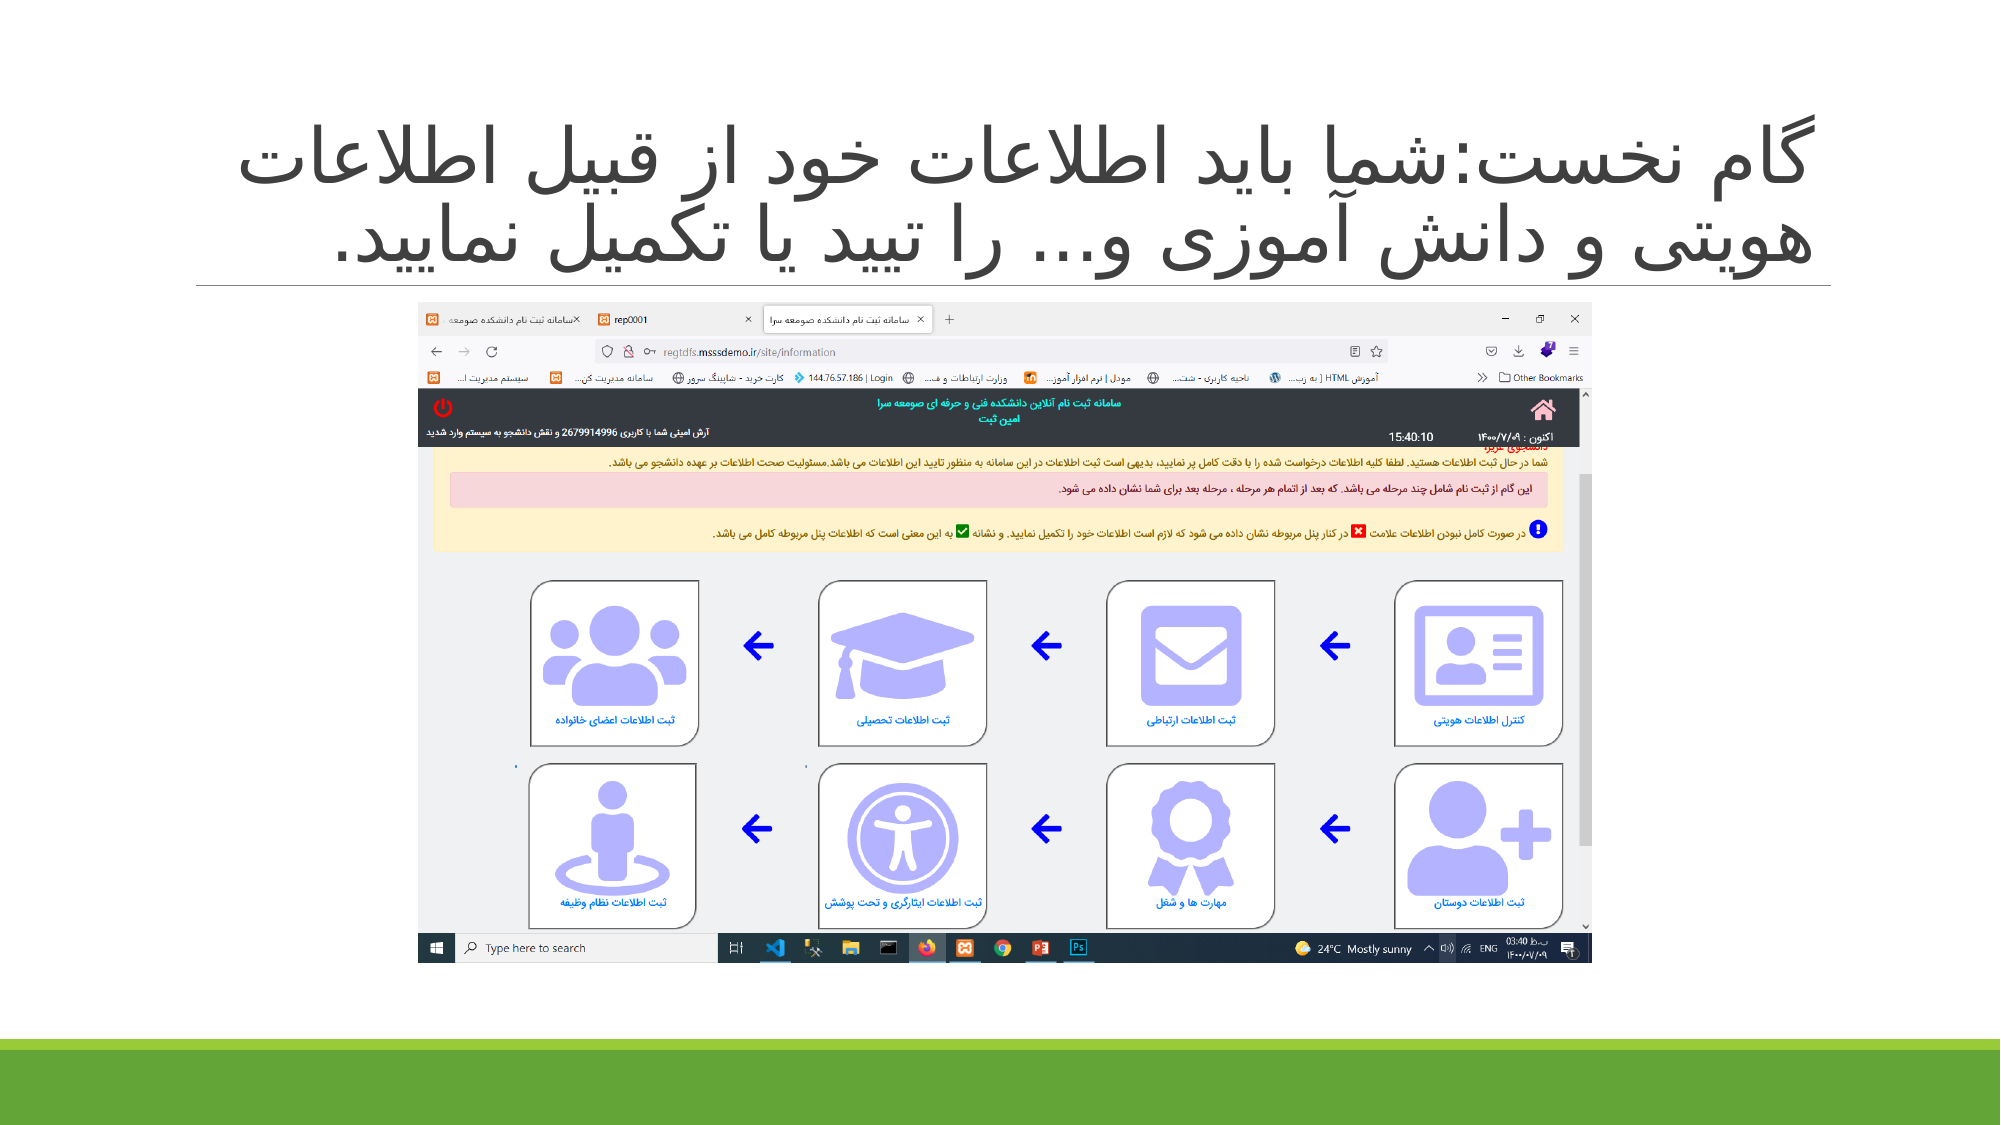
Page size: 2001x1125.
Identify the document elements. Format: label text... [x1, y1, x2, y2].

title گام نخست:شما باید اطلاعات خود از قبیل اطلاعات هویتی و دانش آموزی و... را تیید یا تکمیل نمایید. [180, 47, 1830, 285]
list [417, 302, 1592, 964]
